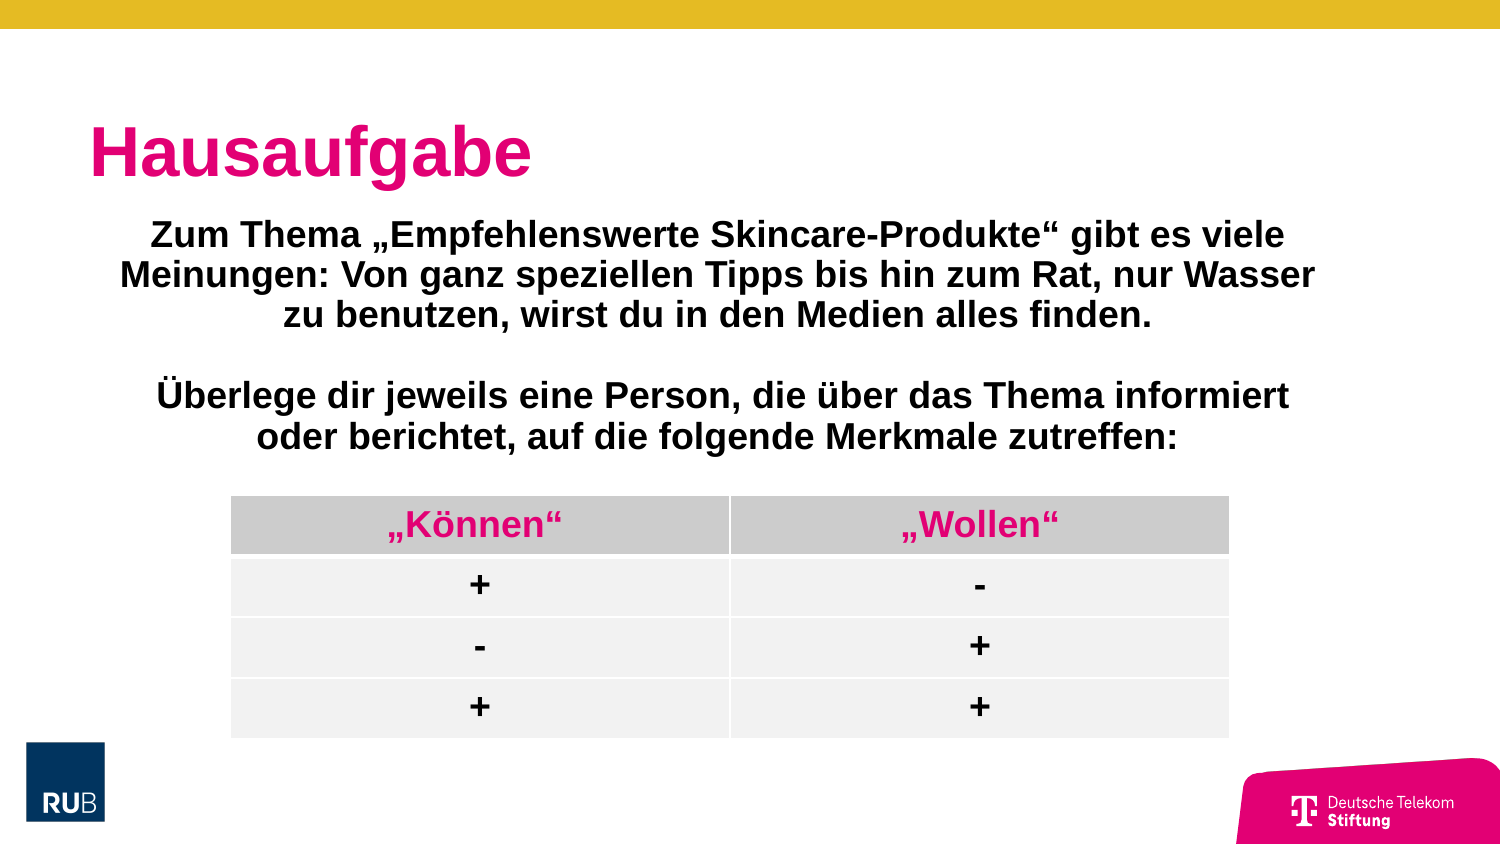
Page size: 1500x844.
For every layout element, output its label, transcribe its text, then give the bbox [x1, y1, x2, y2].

text_box Zum Thema „Empfehlenswerte Skincare-Produkte“ gibt es viele Meinungen: Von ganz speziellen Tipps bis hin zum Rat, nur Wasser zu benutzen, wirst du in den Medien alles finden. Überlege dir jeweils eine Person, die über das Thema informiert oder berichtet, auf die folgende Merkmale zutreffen: [101, 207, 1336, 573]
table_header „Wollen“ [731, 496, 1229, 554]
picture [23, 740, 108, 824]
table_cell - [731, 559, 1229, 616]
picture [1483, 758, 1500, 769]
title Hausaufgabe [89, 119, 1424, 267]
table_header „Können“ [231, 496, 729, 554]
table_cell - [231, 618, 729, 677]
table_cell + [231, 679, 729, 738]
table_cell + [731, 679, 1229, 738]
picture [1240, 758, 1468, 804]
table_cell + [231, 559, 729, 616]
table_cell + [731, 618, 1229, 677]
